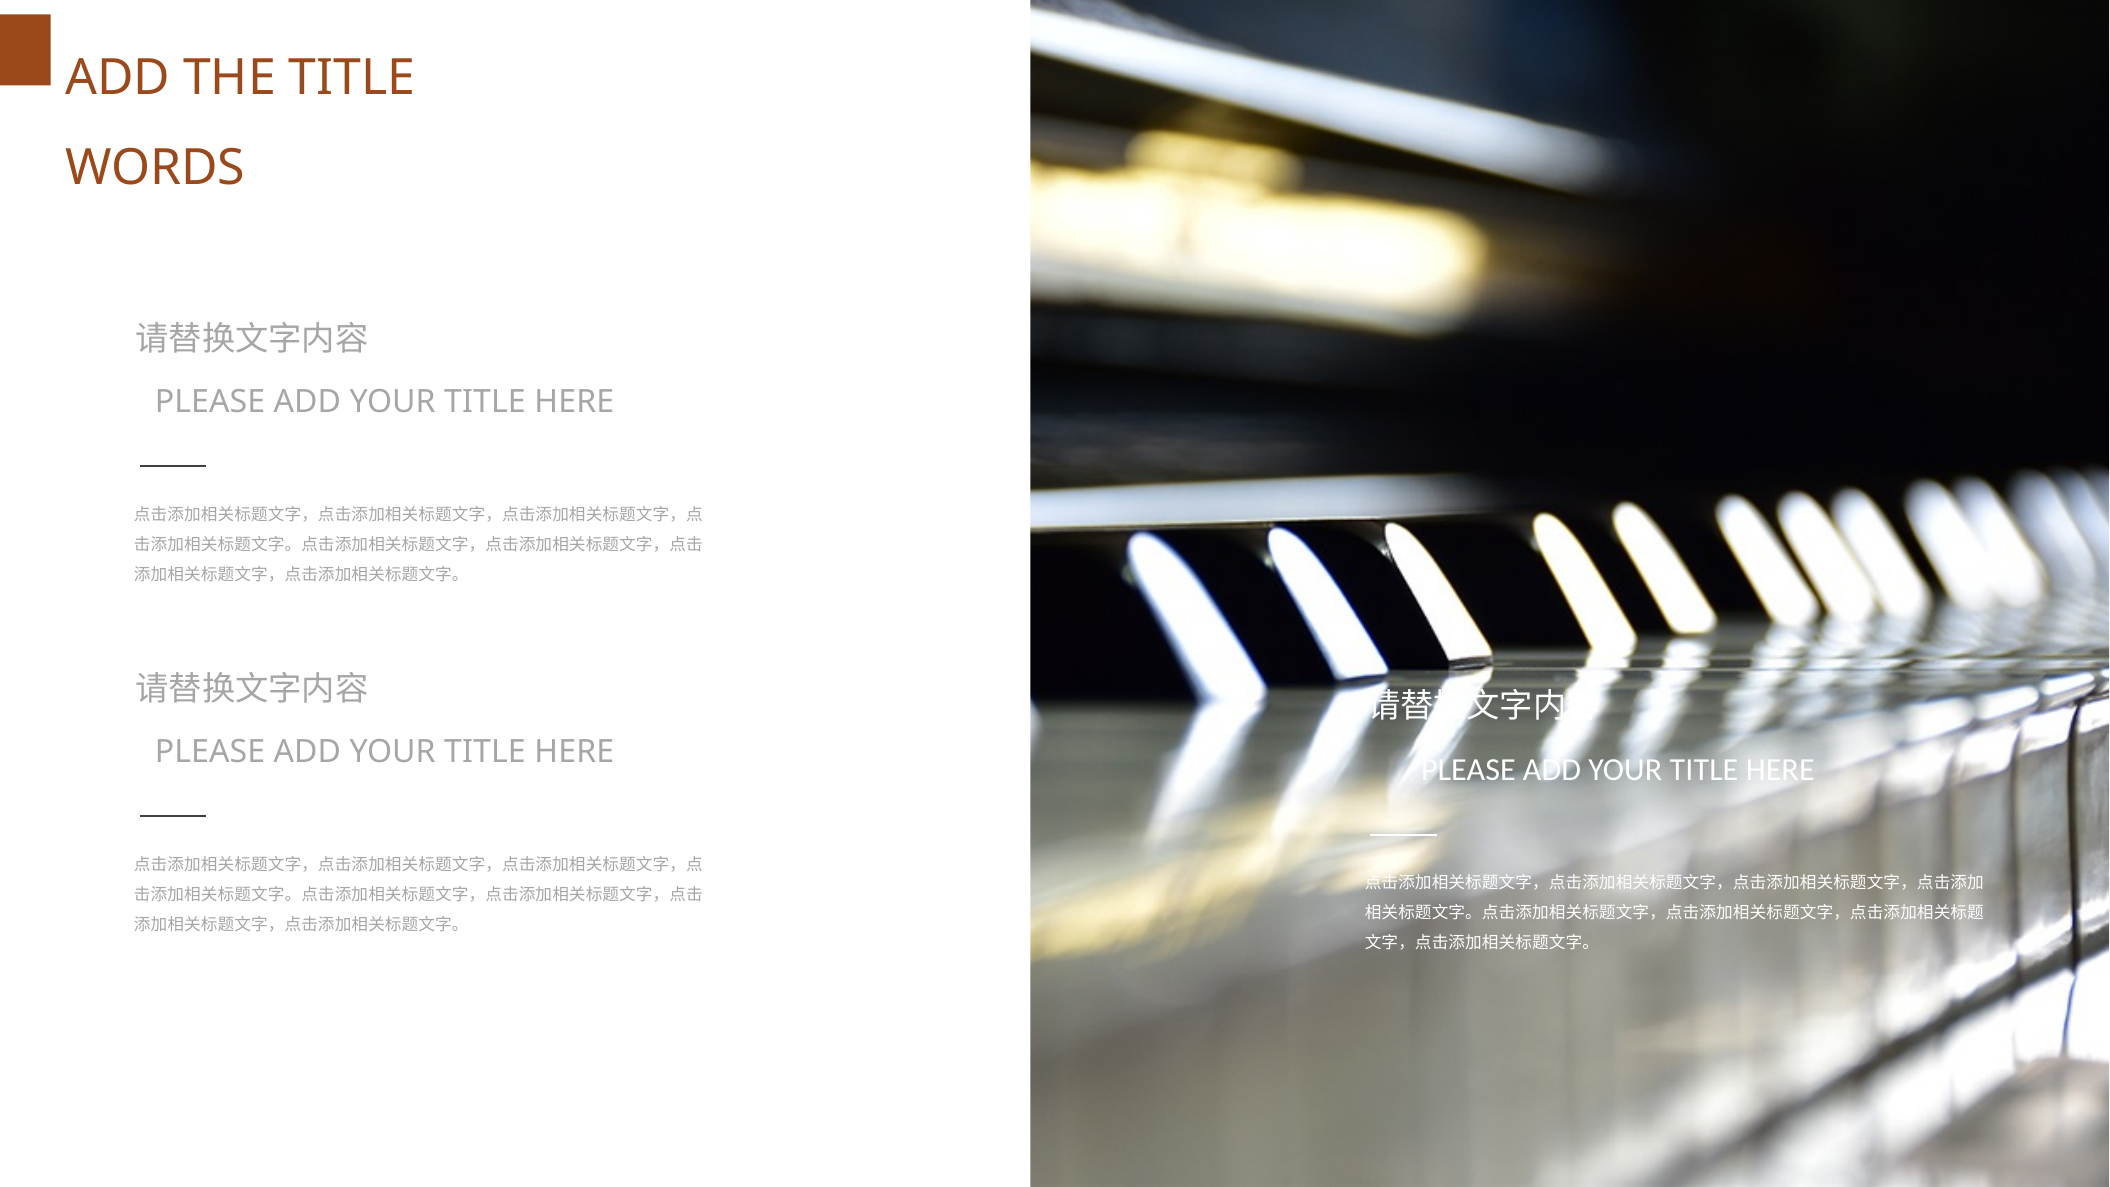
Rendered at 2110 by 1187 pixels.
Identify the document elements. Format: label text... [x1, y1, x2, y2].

text_box ADD THE TITLE WORDS [50, 7, 583, 202]
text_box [119, 659, 727, 943]
text_box [1029, 0, 2110, 1187]
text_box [119, 309, 727, 593]
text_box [1349, 676, 2000, 961]
